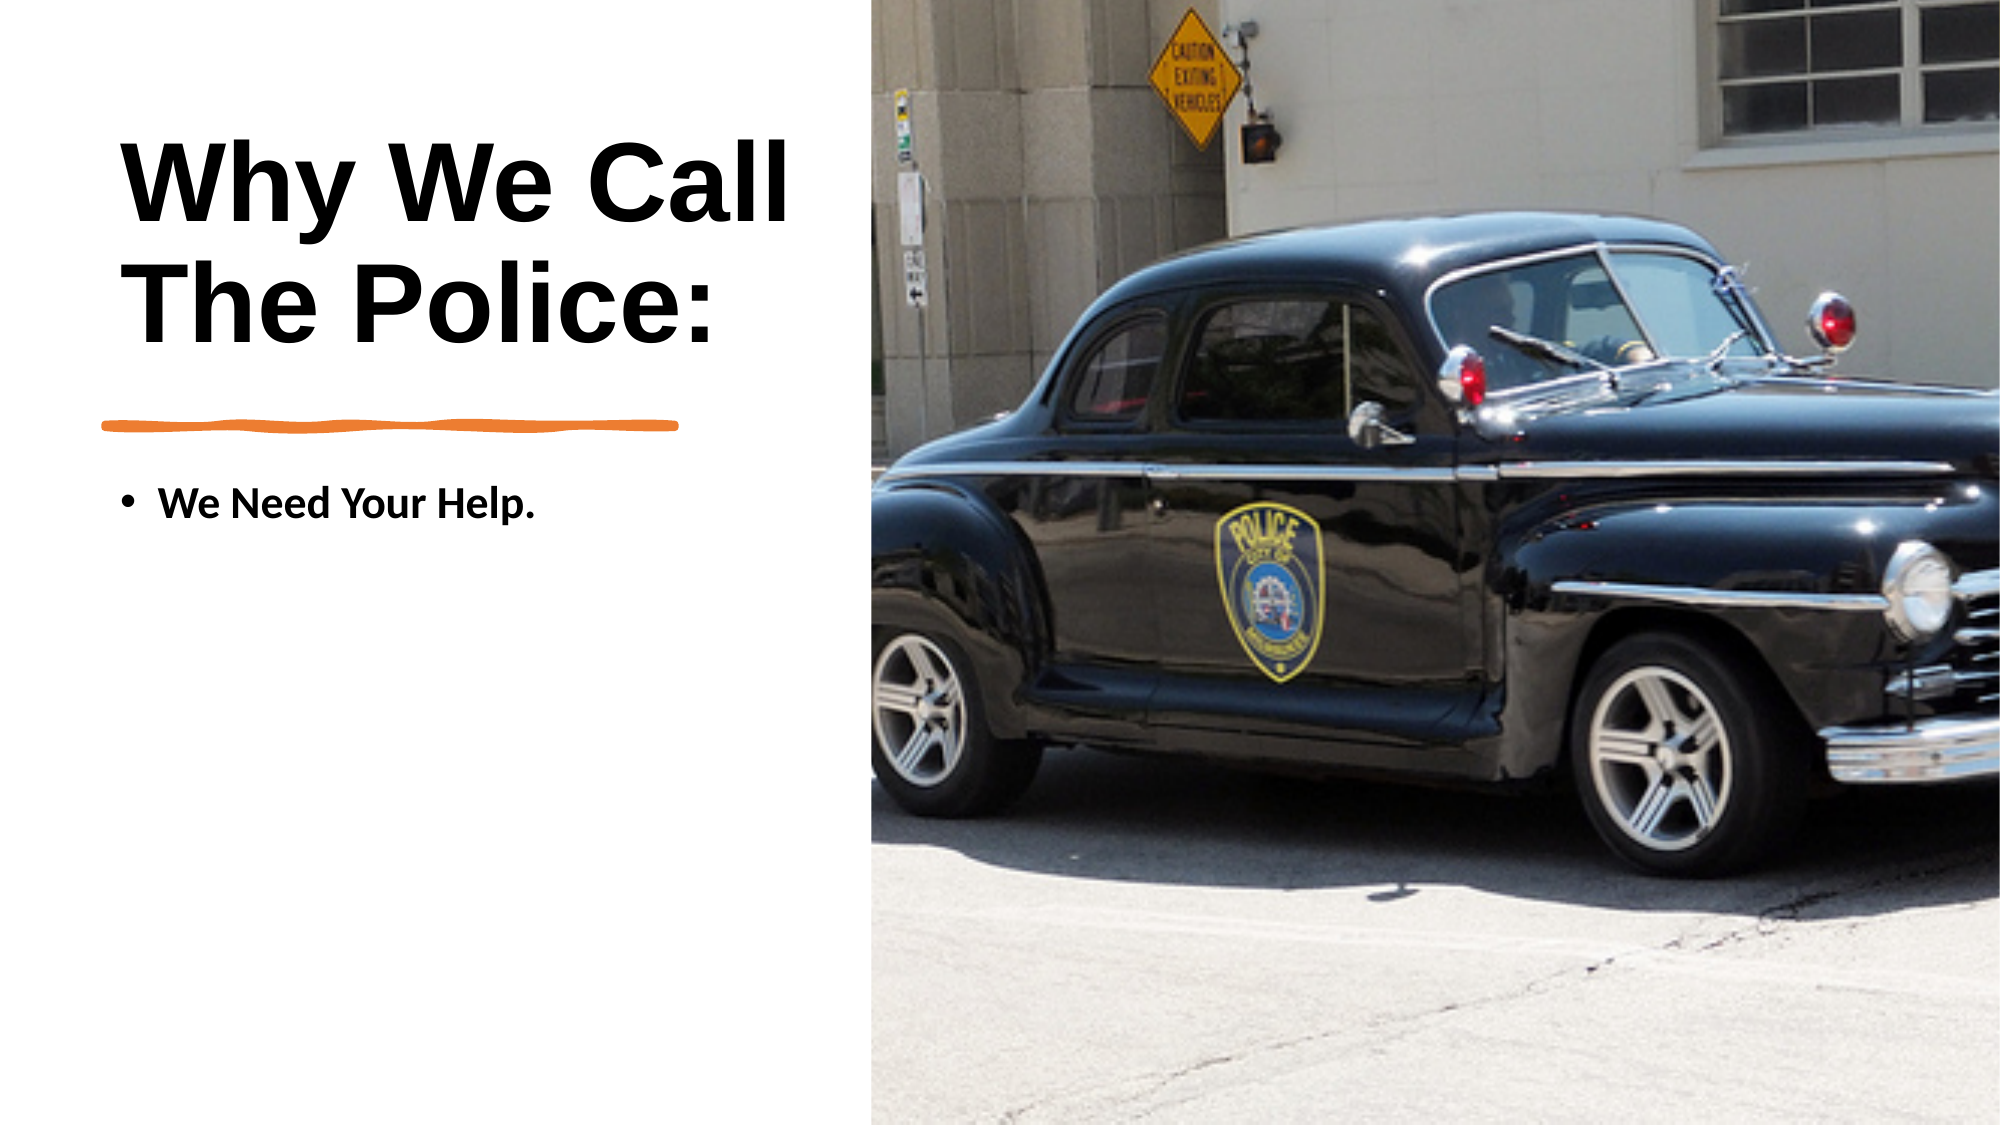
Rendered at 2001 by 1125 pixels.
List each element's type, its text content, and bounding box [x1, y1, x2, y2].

text_box [102, 420, 678, 433]
text_box [0, 0, 871, 1125]
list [871, 0, 2000, 1125]
title Why We Call The Police: [104, 52, 823, 375]
list We Need Your Help. [104, 470, 802, 1017]
